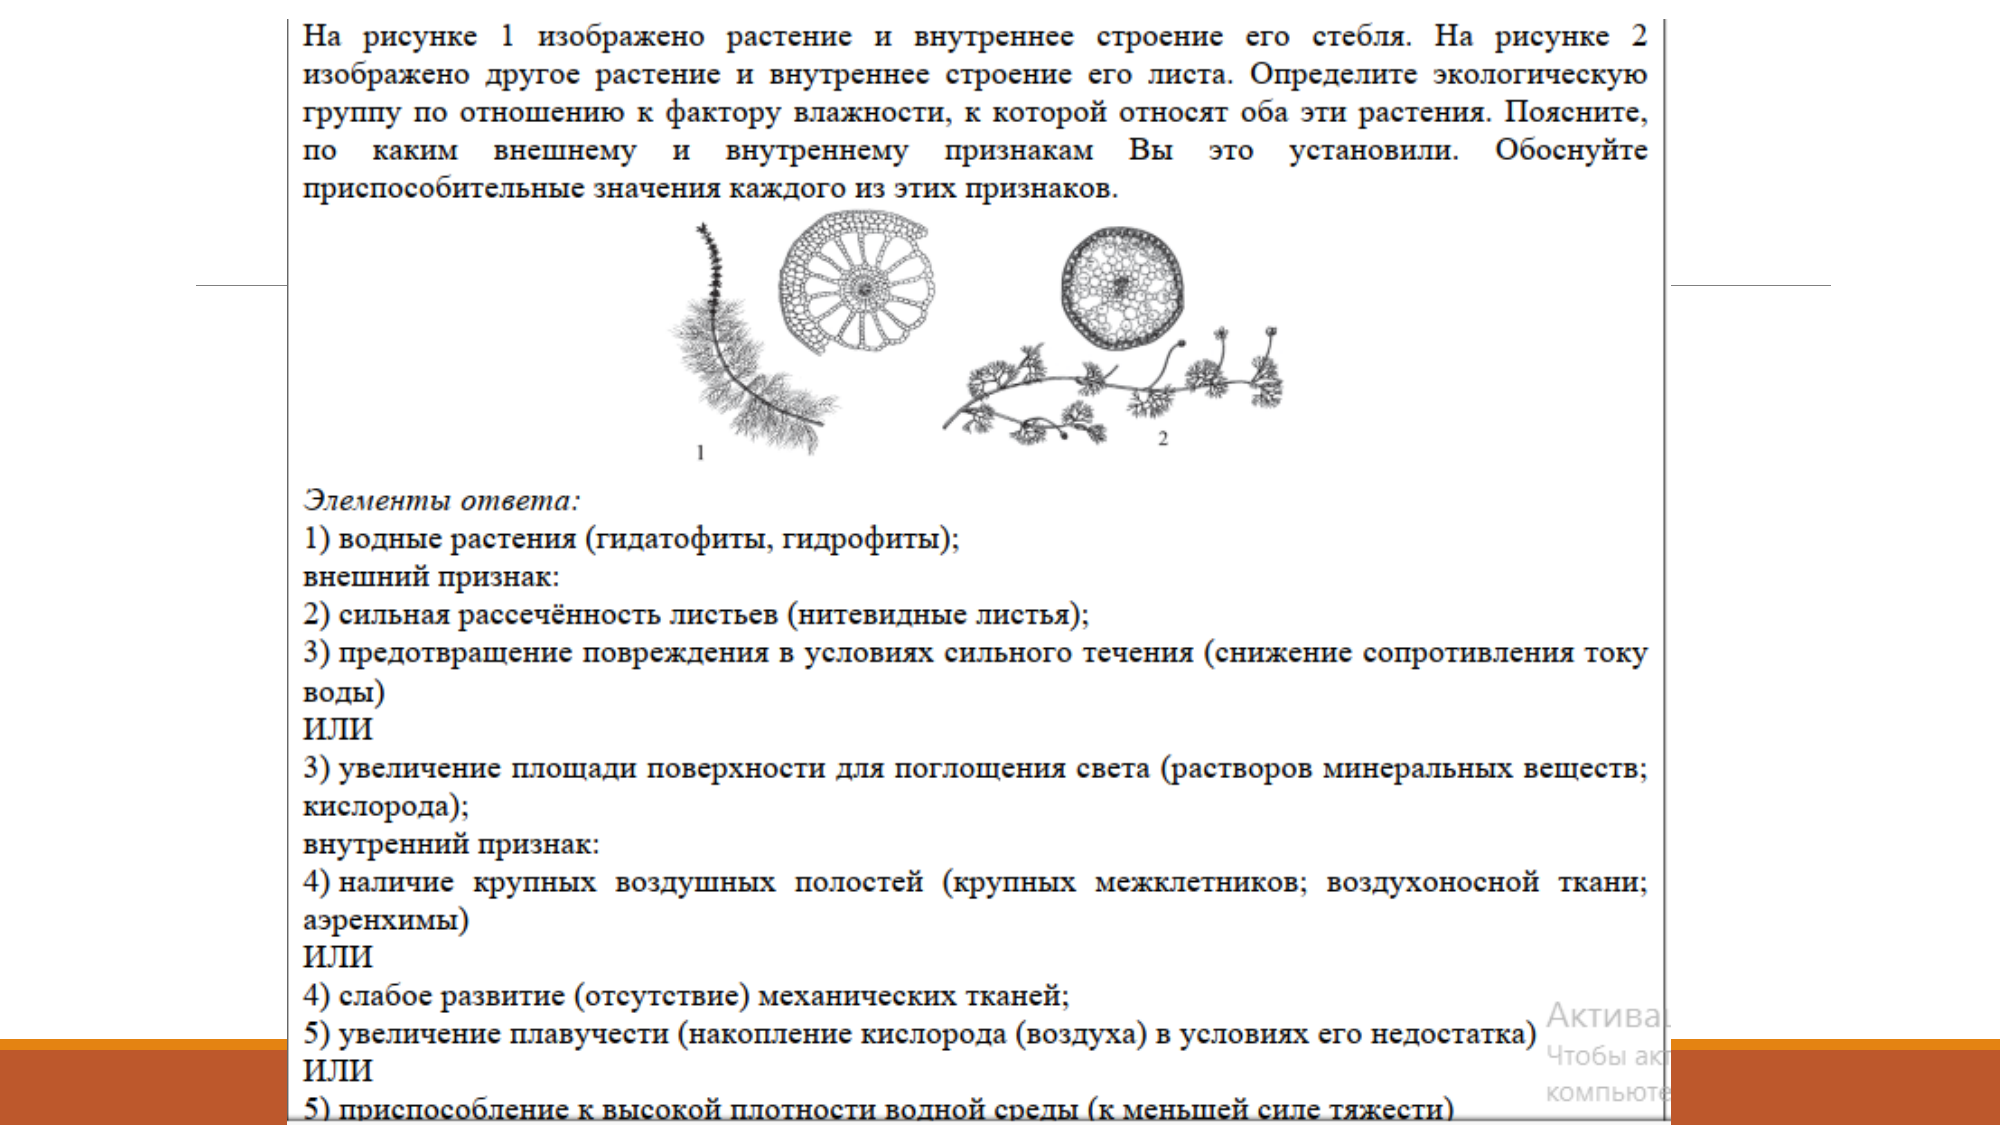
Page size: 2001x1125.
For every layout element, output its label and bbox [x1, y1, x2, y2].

picture [286, 18, 1672, 1125]
